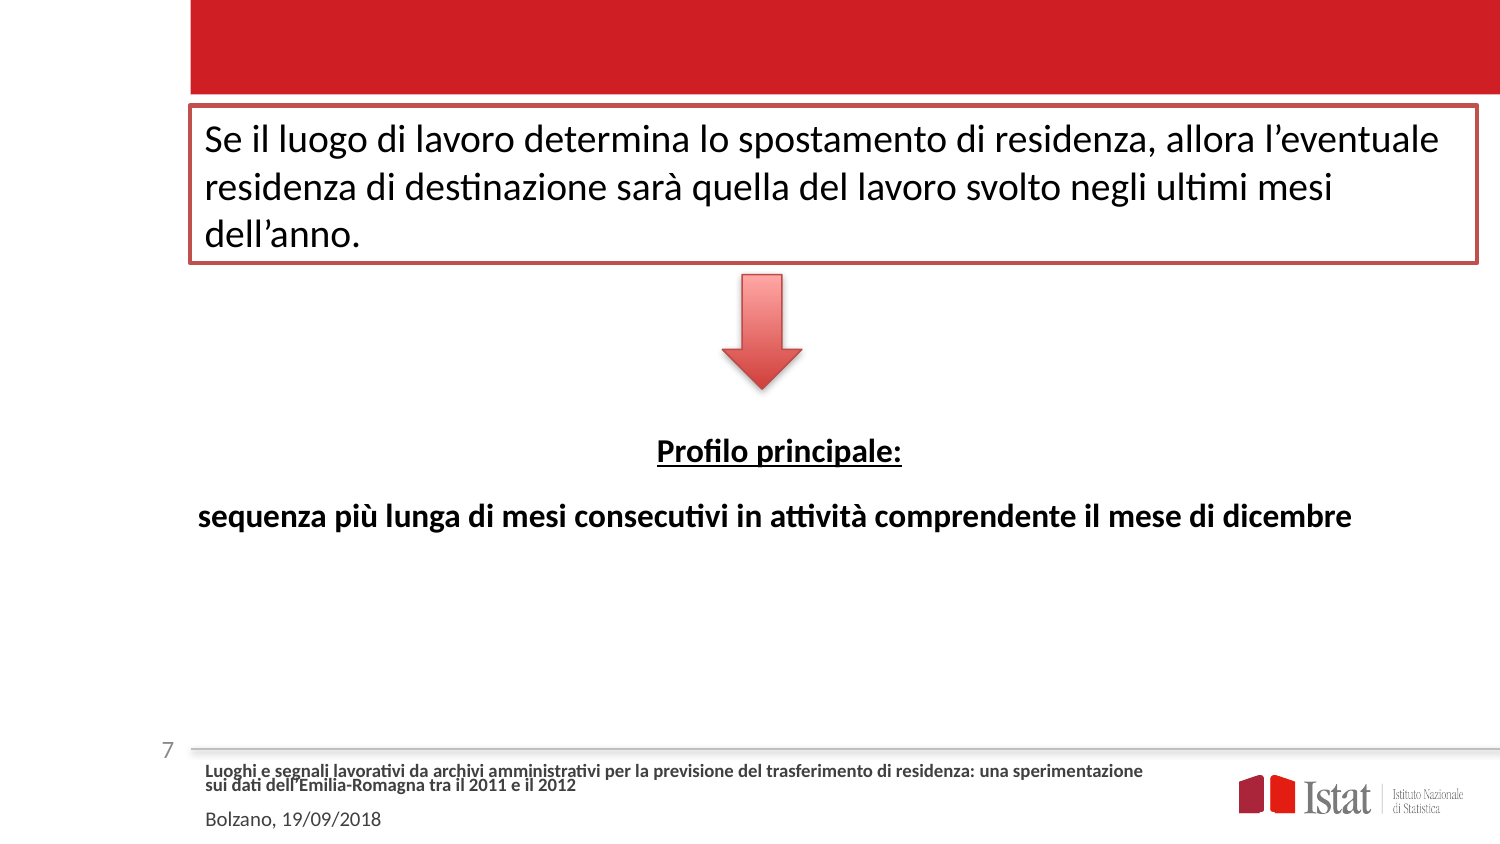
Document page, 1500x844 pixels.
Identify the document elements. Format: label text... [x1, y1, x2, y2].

text_box [190, 0, 1500, 95]
text_box Se il luogo di lavoro determina lo spostamento di residenza, allora l’eventuale residenza di destinazione sarà quella del lavoro svolto negli ultimi mesi dell’anno. [188, 103, 1479, 265]
text_box Luoghi e segnali lavorativi da archivi amministrativi per la previsione del trasferimento di residenza: una sperimentazione sui dati dell’Emilia-Romagna tra il 2011 e il 2012 Bolzano, 19/09/2018 [190, 758, 1178, 839]
picture [1239, 775, 1463, 814]
text_box Profilo principale: sequenza più lunga di mesi consecutivi in attività comprendente il mese di dicembre [136, 421, 1424, 542]
slide_number 7 [122, 725, 190, 771]
text_box [721, 273, 803, 390]
